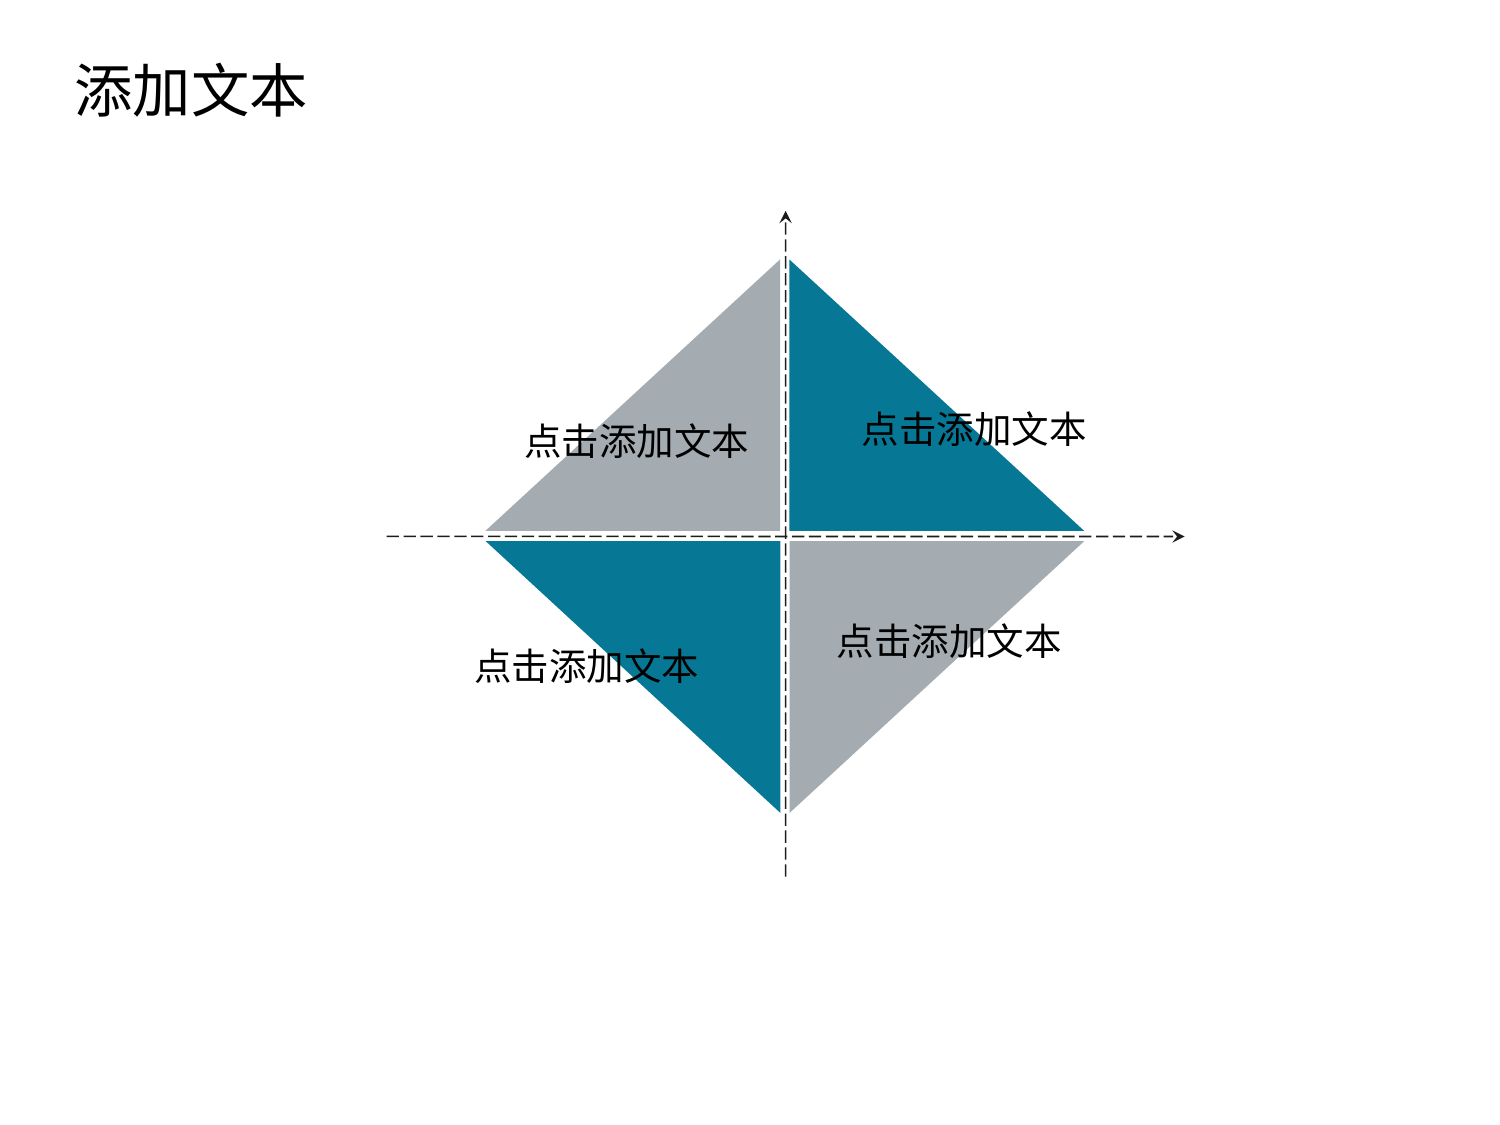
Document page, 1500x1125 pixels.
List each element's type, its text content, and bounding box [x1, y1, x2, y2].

text_box [1172, 530, 1185, 543]
text_box 添加文本 [60, 46, 323, 132]
text_box [779, 210, 792, 224]
text_box 点击添加文本 [459, 635, 715, 696]
text_box 点击添加文本 [509, 410, 765, 471]
text_box 点击添加文本 [846, 398, 1102, 459]
text_box [789, 259, 1085, 531]
text_box [789, 541, 1085, 813]
text_box 点击添加文本 [821, 610, 1077, 671]
text_box [485, 541, 781, 813]
text_box [485, 259, 781, 531]
